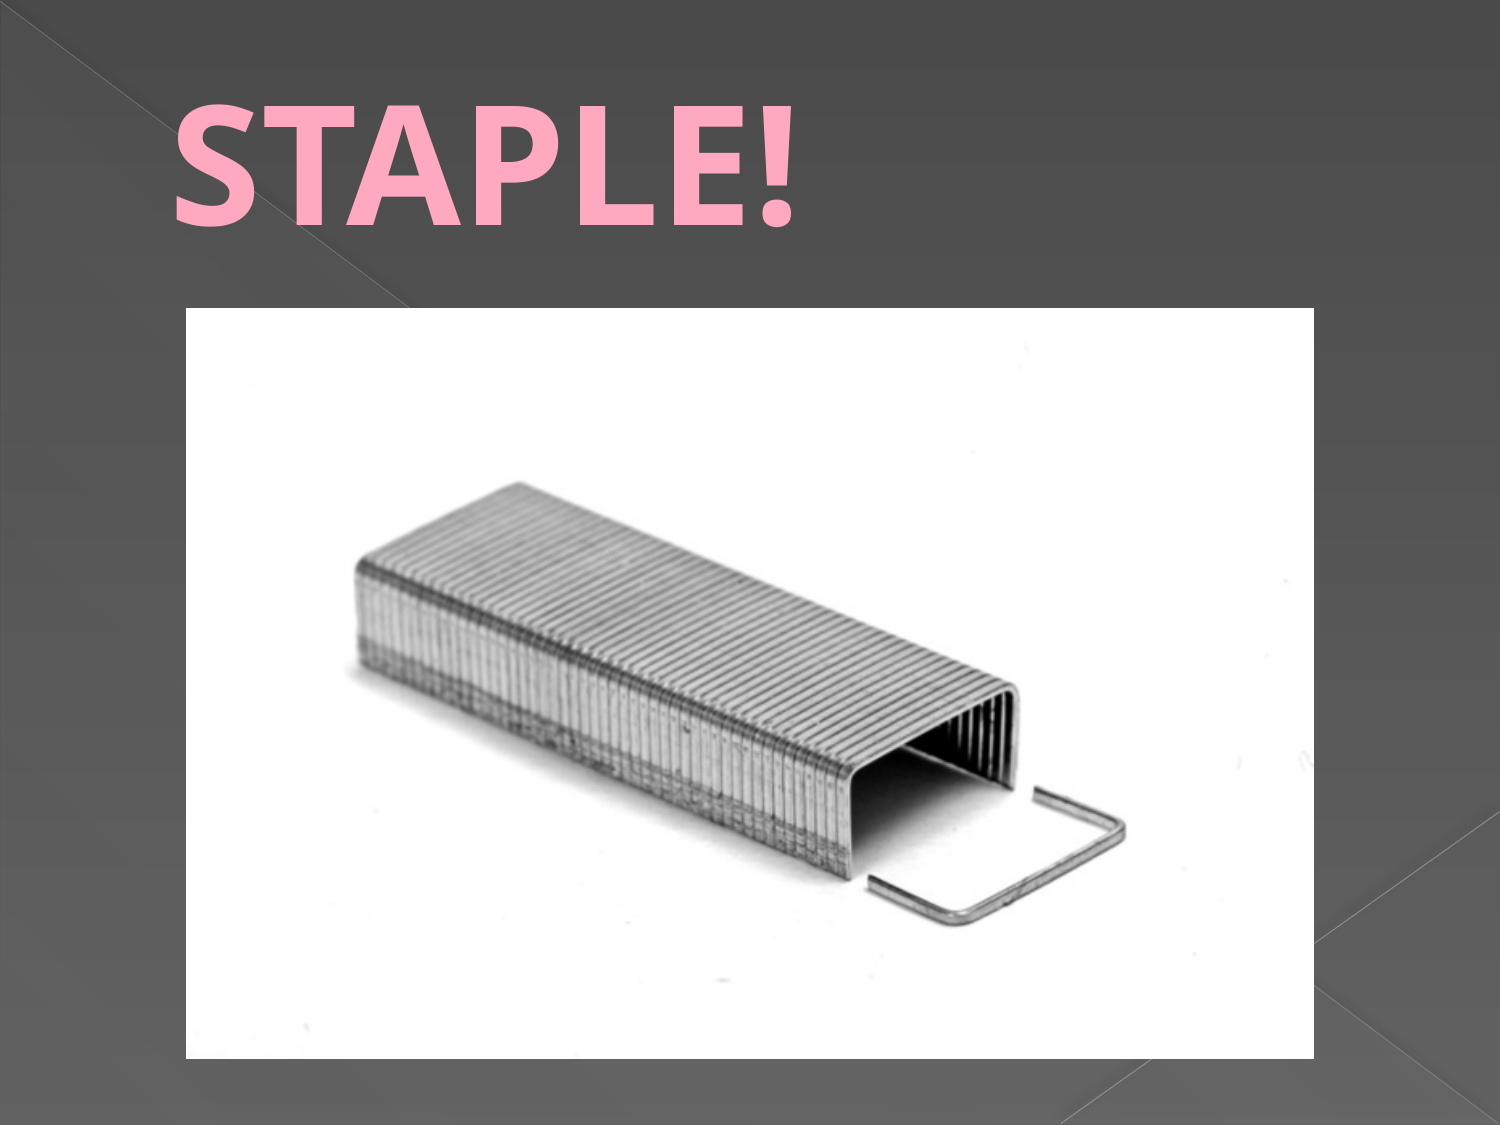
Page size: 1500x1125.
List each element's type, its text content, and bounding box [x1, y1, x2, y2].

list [74, 308, 1426, 1060]
title STAPLE! [75, 43, 1425, 274]
